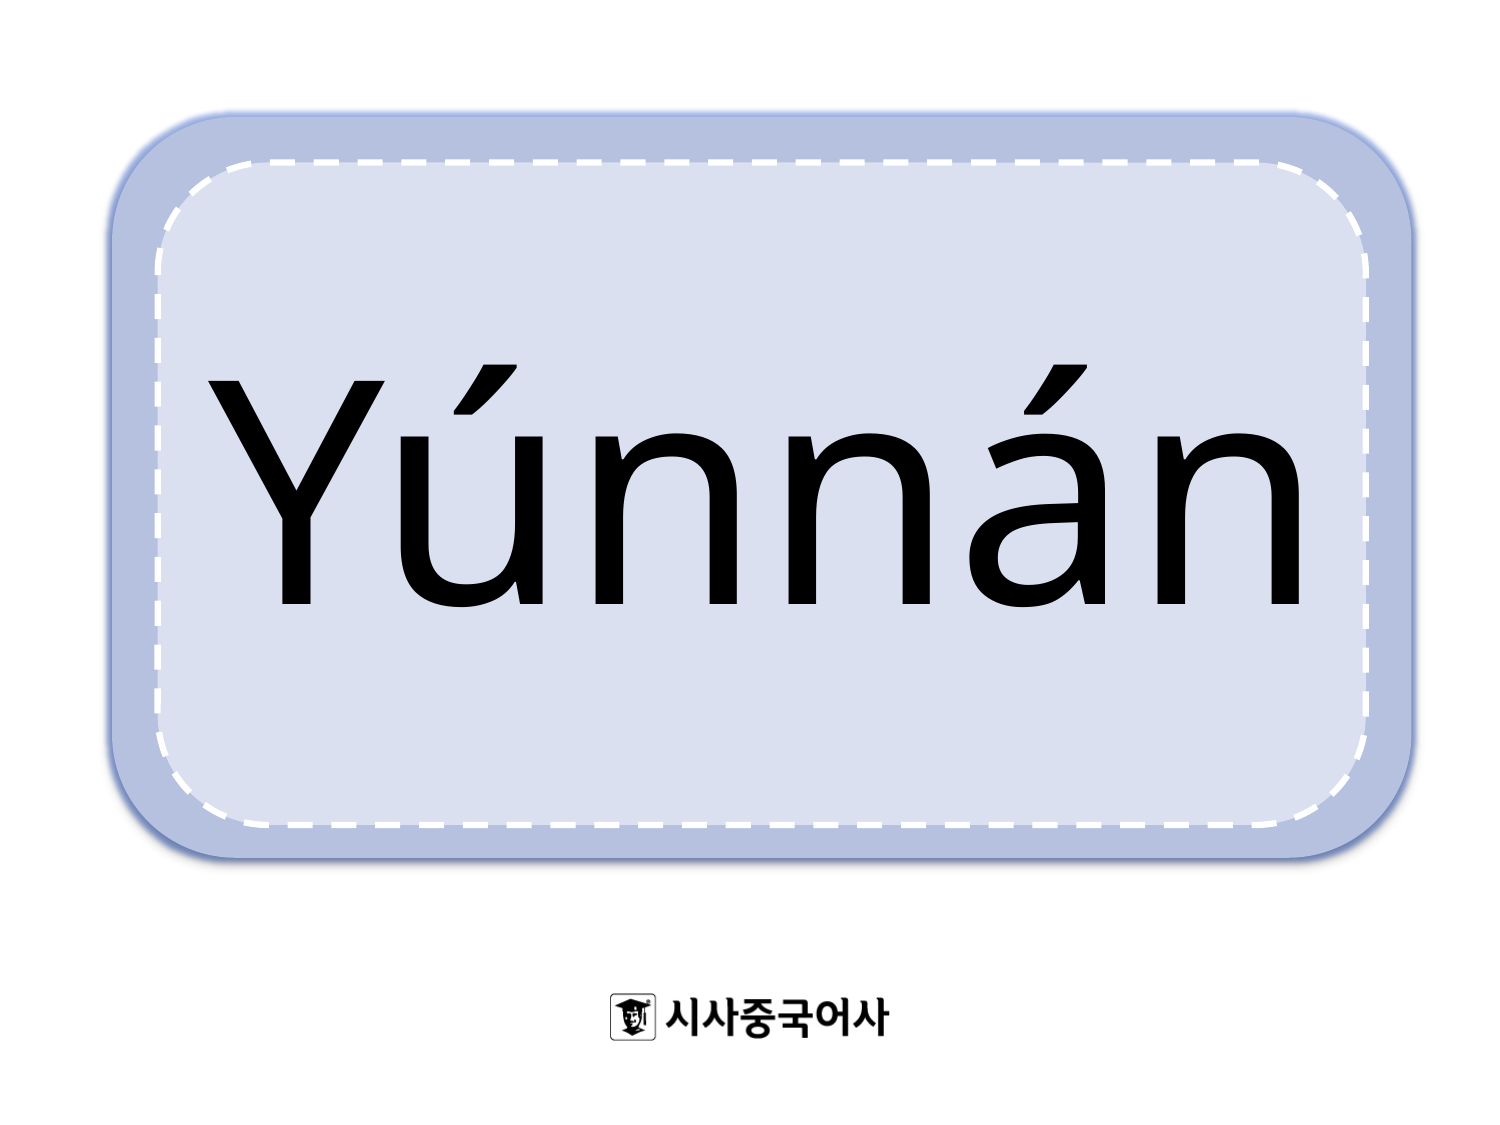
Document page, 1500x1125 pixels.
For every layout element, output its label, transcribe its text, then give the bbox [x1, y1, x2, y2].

text_box Yúnnán [162, 148, 1371, 811]
picture [602, 987, 898, 1047]
